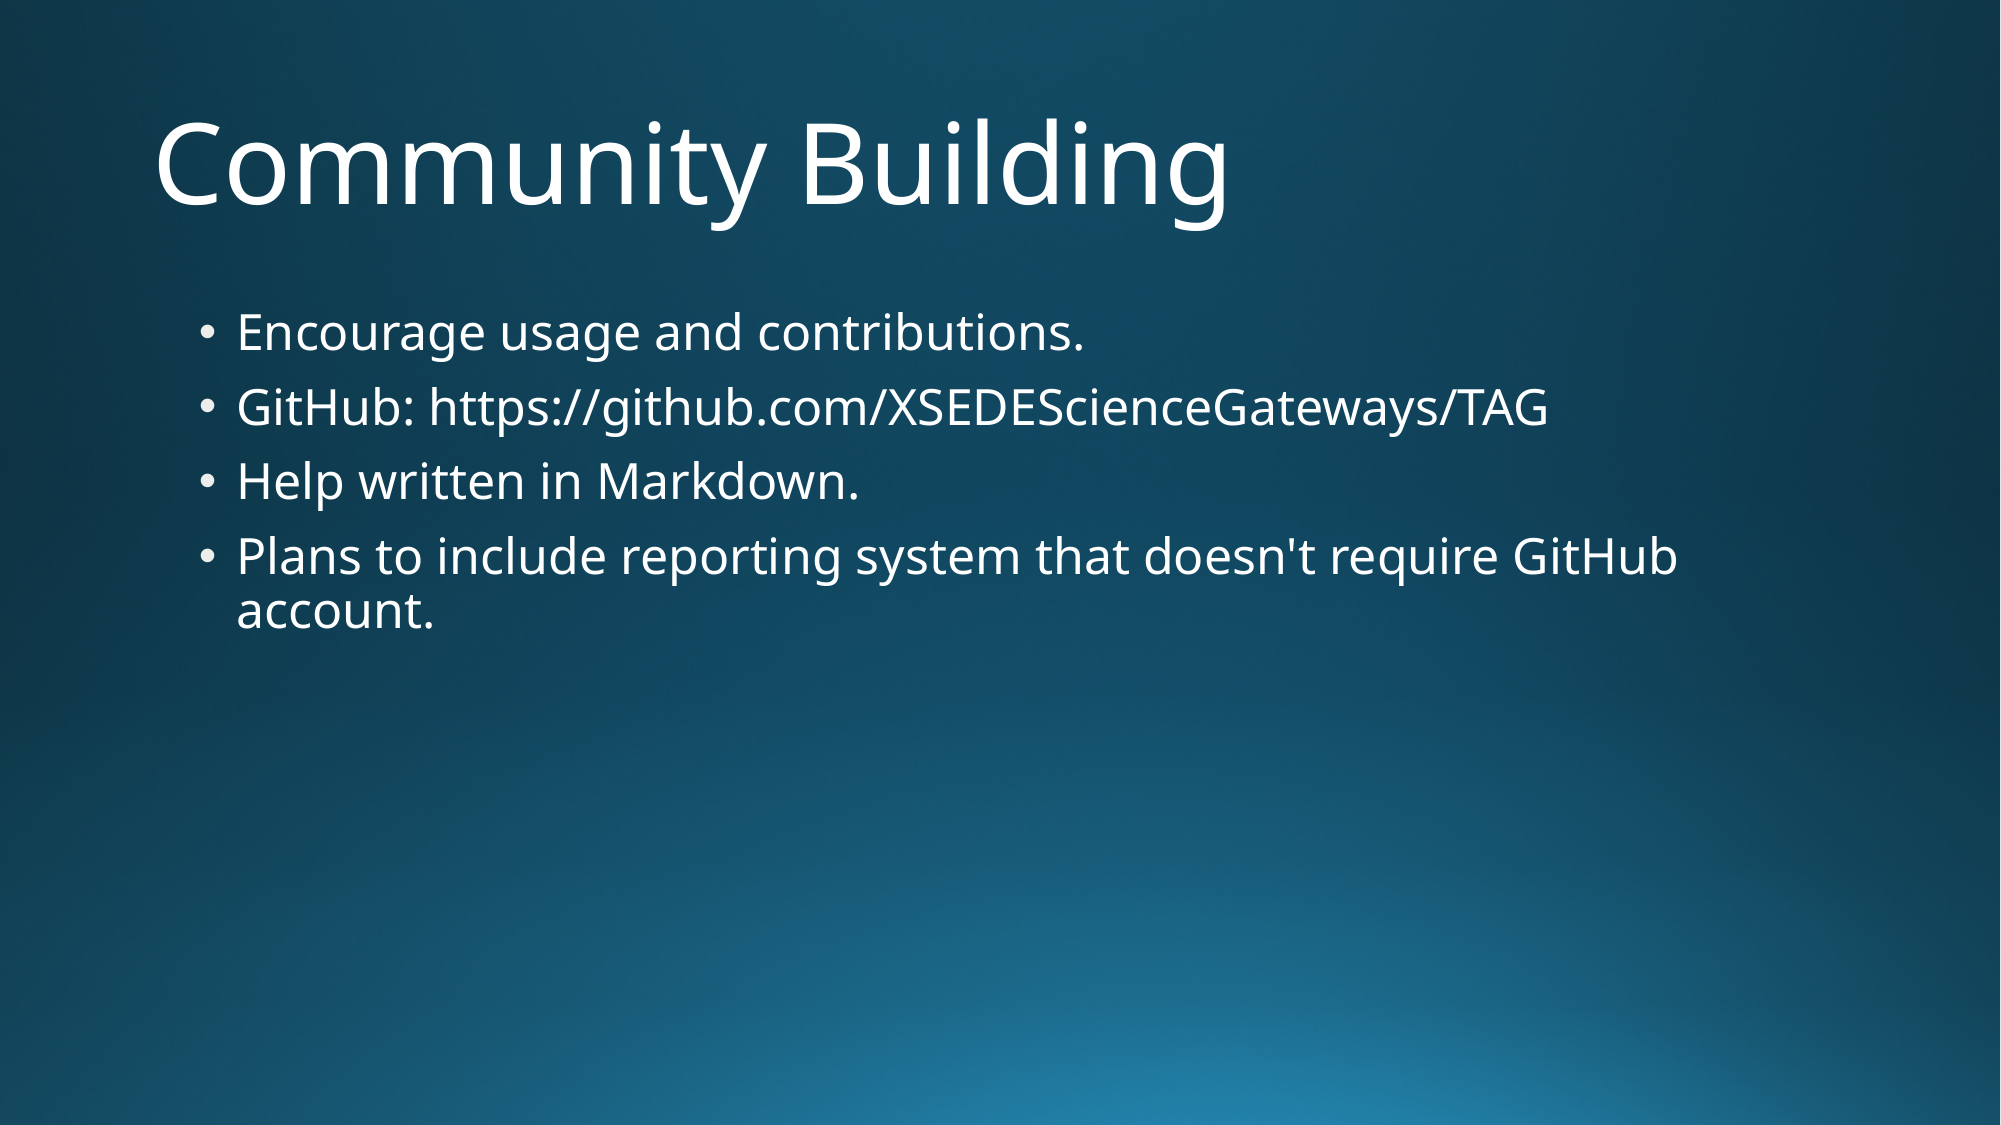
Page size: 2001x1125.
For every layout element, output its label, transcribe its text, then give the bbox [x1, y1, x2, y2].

list Encourage usage and contributions. GitHub: https://github.com/XSEDEScienceGateways/TAG Help written in Markdown. Plans to include reporting system that doesn't require GitHub account. [183, 299, 1863, 1014]
picture [0, 0, 2001, 1125]
title Community Building [137, 59, 1863, 278]
